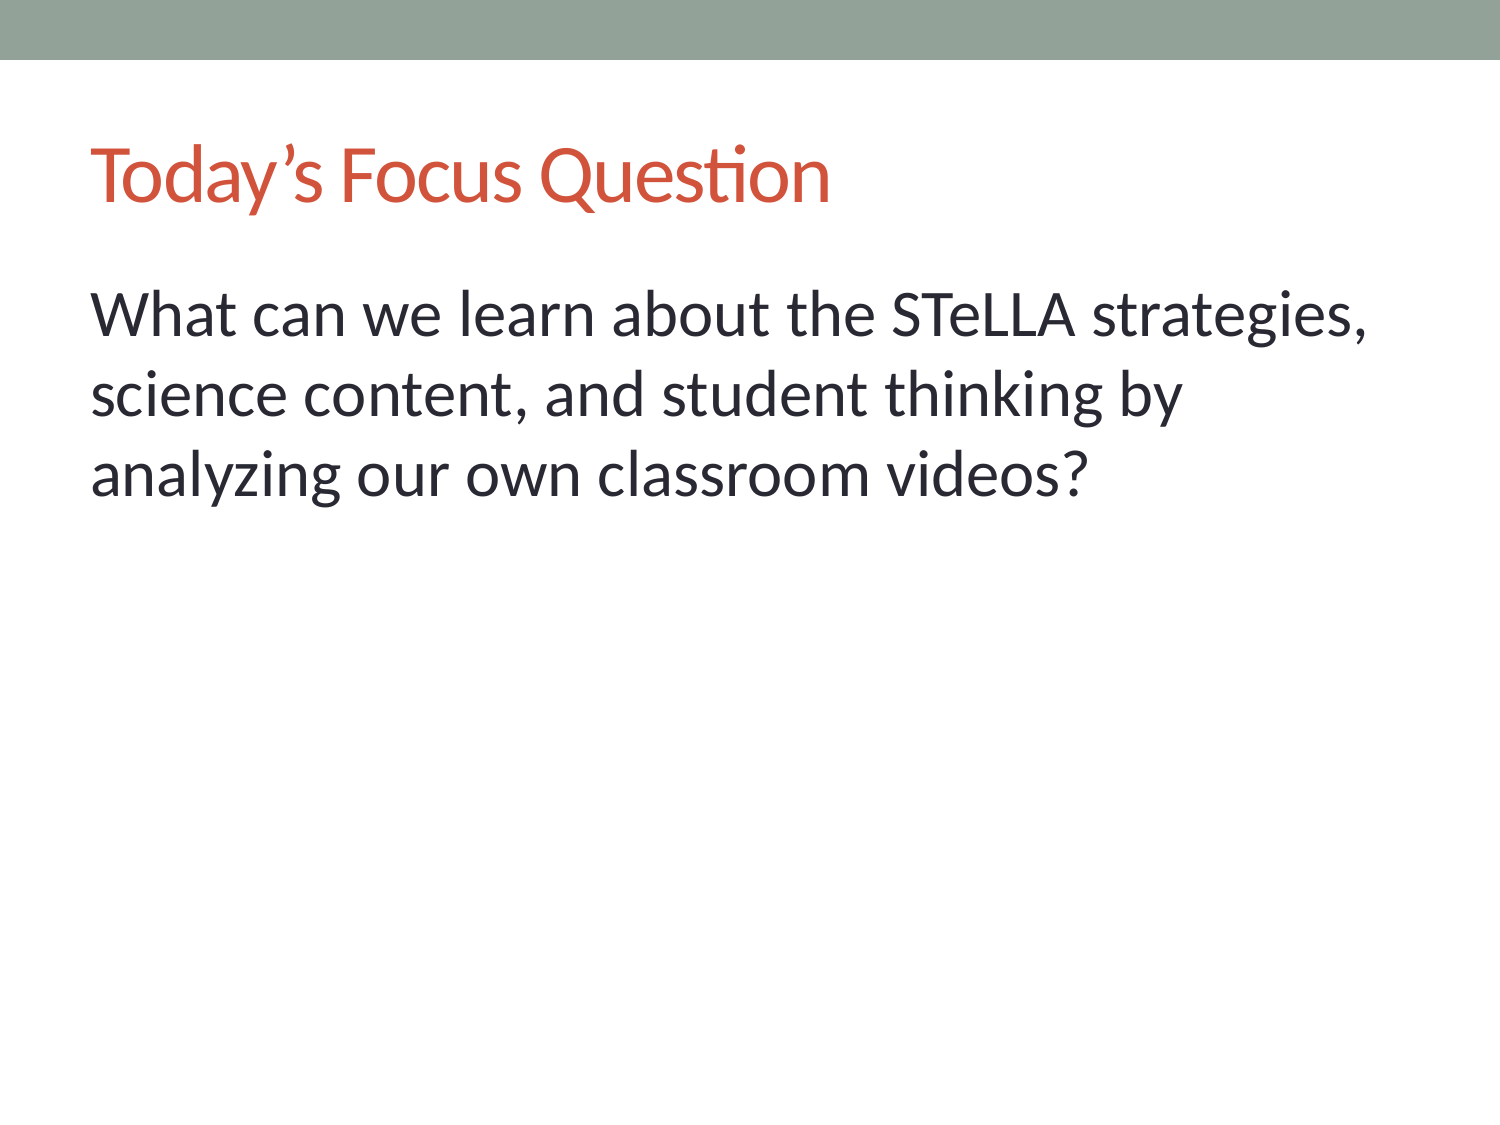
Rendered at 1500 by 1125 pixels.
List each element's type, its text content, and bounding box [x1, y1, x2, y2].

list What can we learn about the STeLLA strategies, science content, and student thinking by analyzing our own classroom videos? [75, 262, 1425, 1075]
title Today’s Focus Question [75, 87, 1425, 250]
